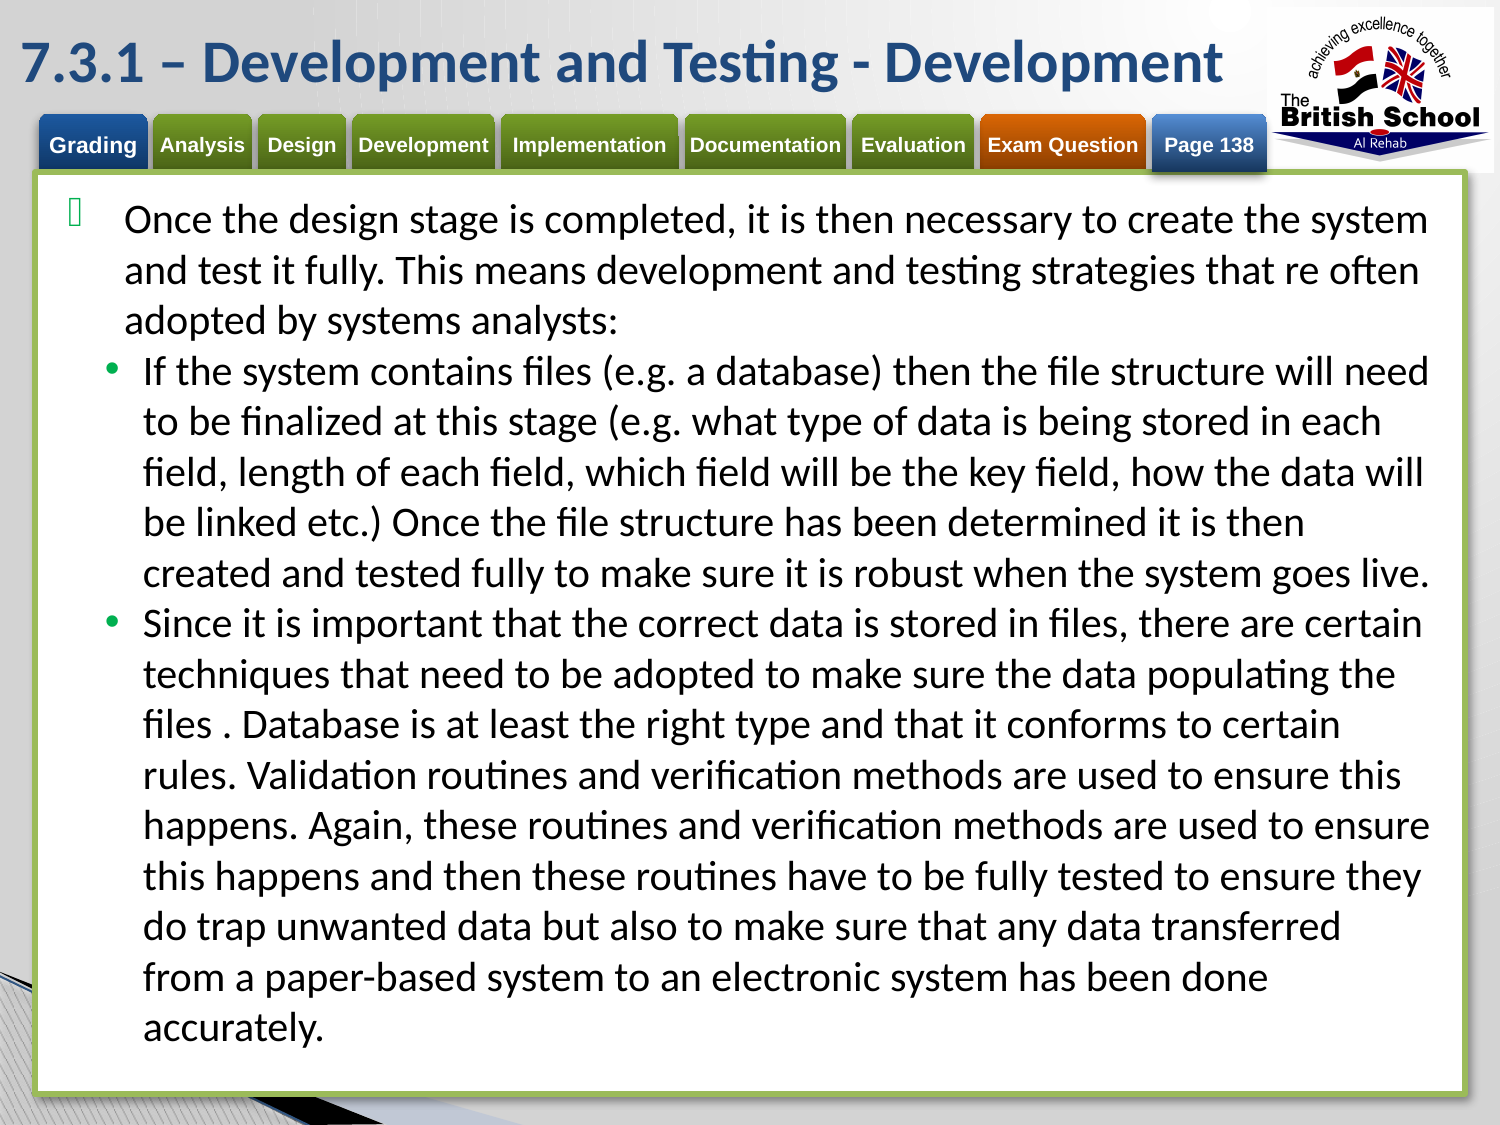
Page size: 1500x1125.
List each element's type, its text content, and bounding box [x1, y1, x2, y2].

text_box Once the design stage is completed, it is then necessary to create the system and test it fully. This means development and testing strategies that re often adopted by systems analysts: If the system contains files (e.g. a database) then the file structure will need to be finalized at this stage (e.g. what type of data is being stored in each field, length of each field, which field will be the key field, how the data will be linked etc.) Once the file structure has been determined it is then created and tested fully to make sure it is robust when the system goes live. Since it is important that the correct data is stored in files, there are certain techniques that need to be adopted to make sure the data populating the files . Database is at least the right type and that it conforms to certain rules. Validation routines and verification methods are used to ensure this happens. Again, these routines and verification methods are used to ensure this happens and then these routines have to be fully tested to ensure they do trap unwanted data but also to make sure that any data transferred from a paper-based system to an electronic system has been done accurately. [53, 184, 1447, 1058]
picture [1267, 7, 1495, 173]
text_box Page 138 [1151, 113, 1268, 173]
picture [281, 1114, 303, 1125]
title 7.3.1 – Development and Testing - Development [5, 7, 1256, 110]
